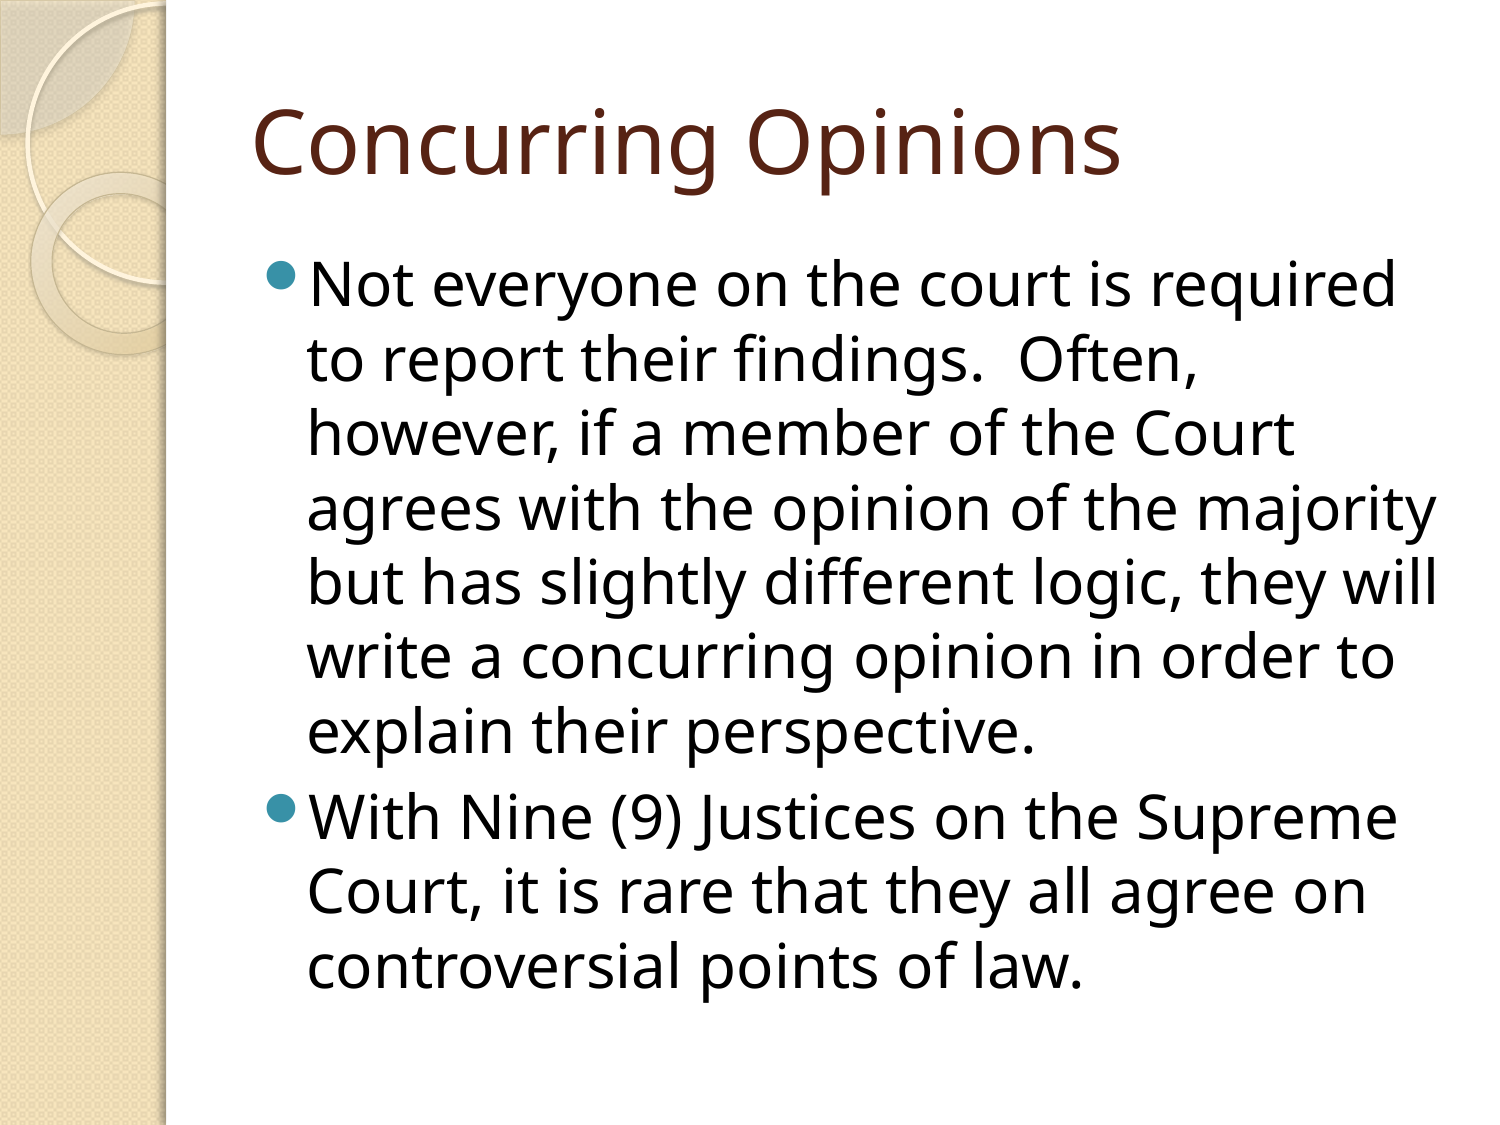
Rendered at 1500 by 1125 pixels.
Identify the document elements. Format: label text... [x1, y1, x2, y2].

list Not everyone on the court is required to report their findings. Often, however, if a member of the Court agrees with the opinion of the majority but has slightly different logic, they will write a concurring opinion in order to explain their perspective. With Nine (9) Justices on the Supreme Court, it is rare that they all agree on controversial points of law. [235, 237, 1466, 1025]
title Concurring Opinions [235, 45, 1466, 233]
